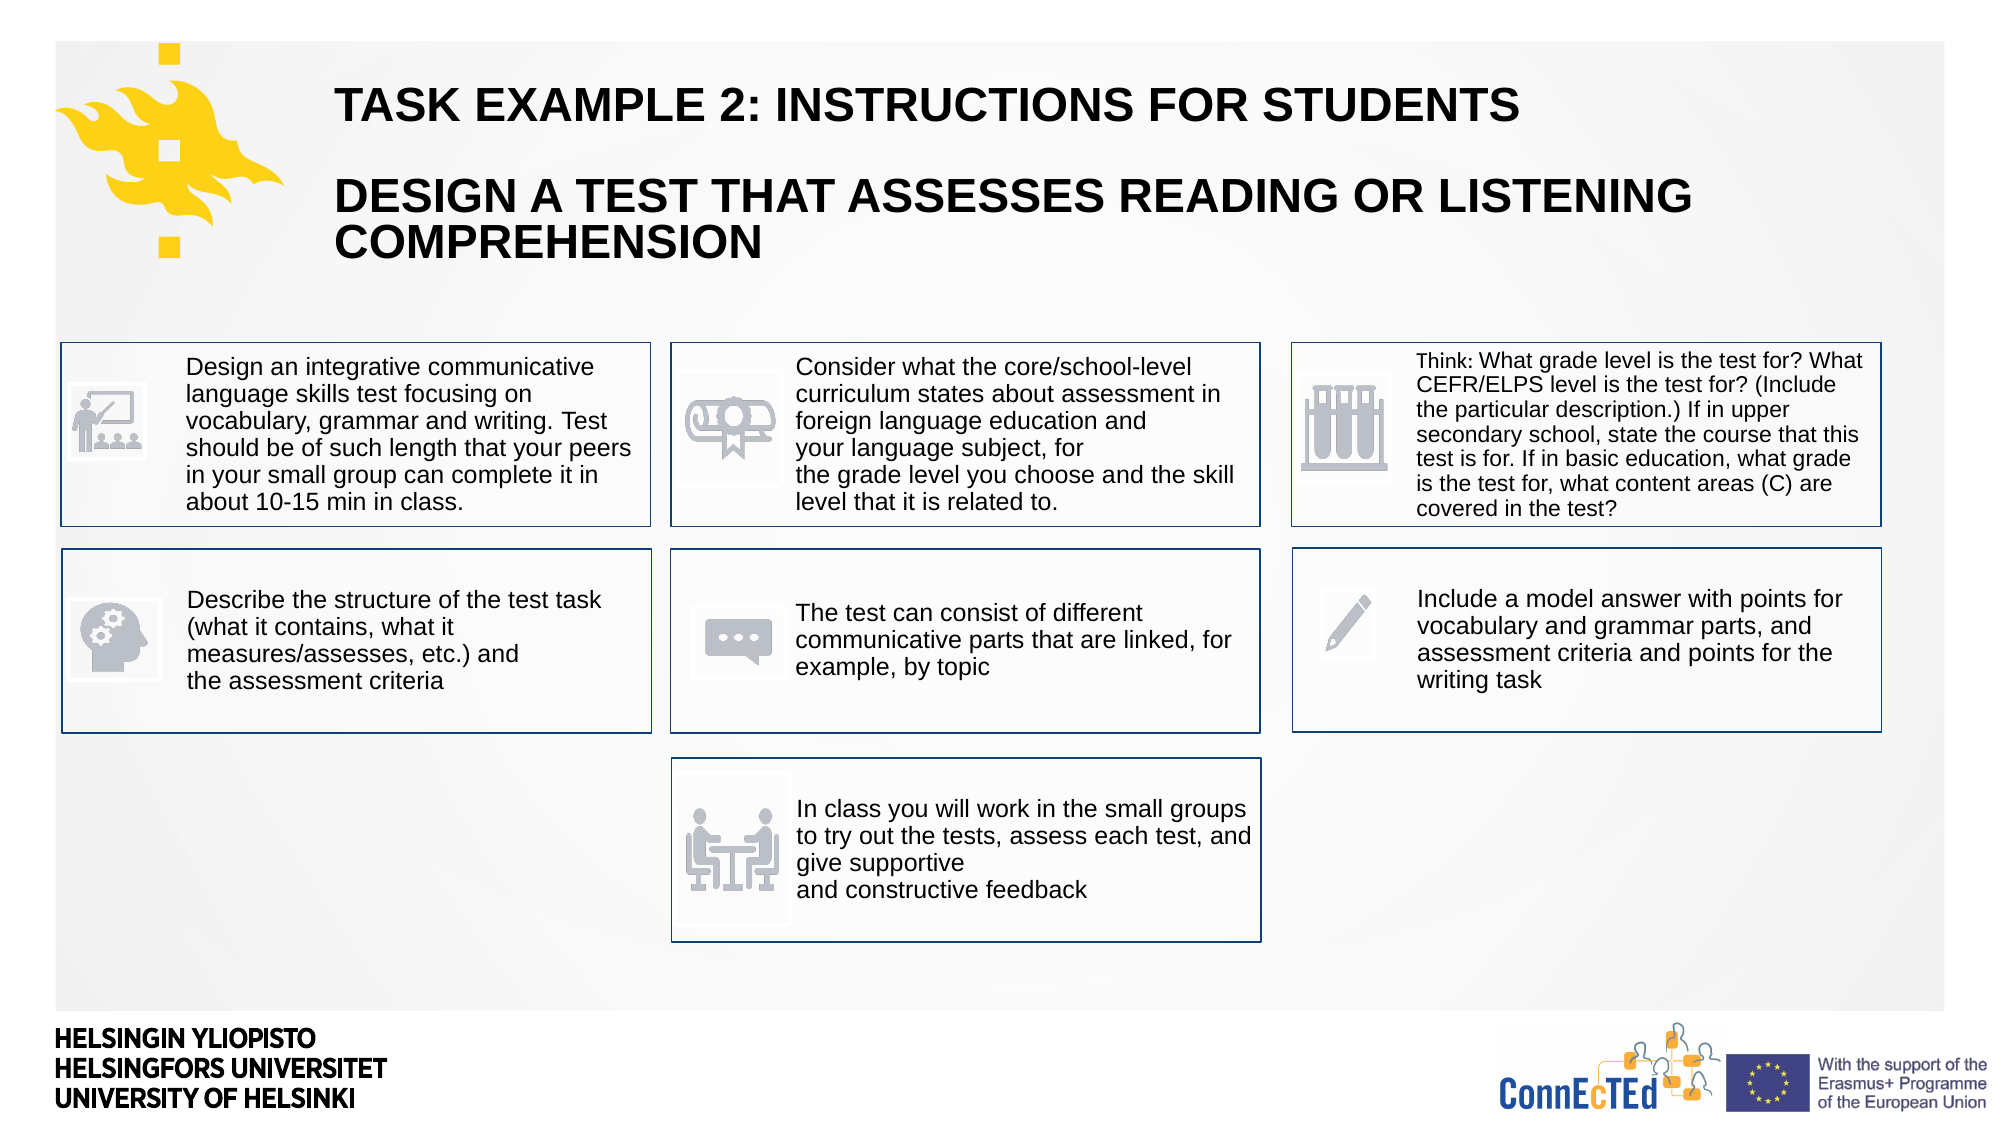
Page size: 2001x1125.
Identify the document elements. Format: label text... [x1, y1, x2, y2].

picture [55, 41, 1945, 1011]
title Task example 2: INSTRUCTIONS FOR STUDENTS DESIGN A TEST THAT ASSESSES READING OR LISTENING COMPREHENSION [334, 84, 1929, 244]
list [43, 270, 1883, 1016]
picture [159, 140, 180, 161]
picture [1497, 1021, 1987, 1115]
